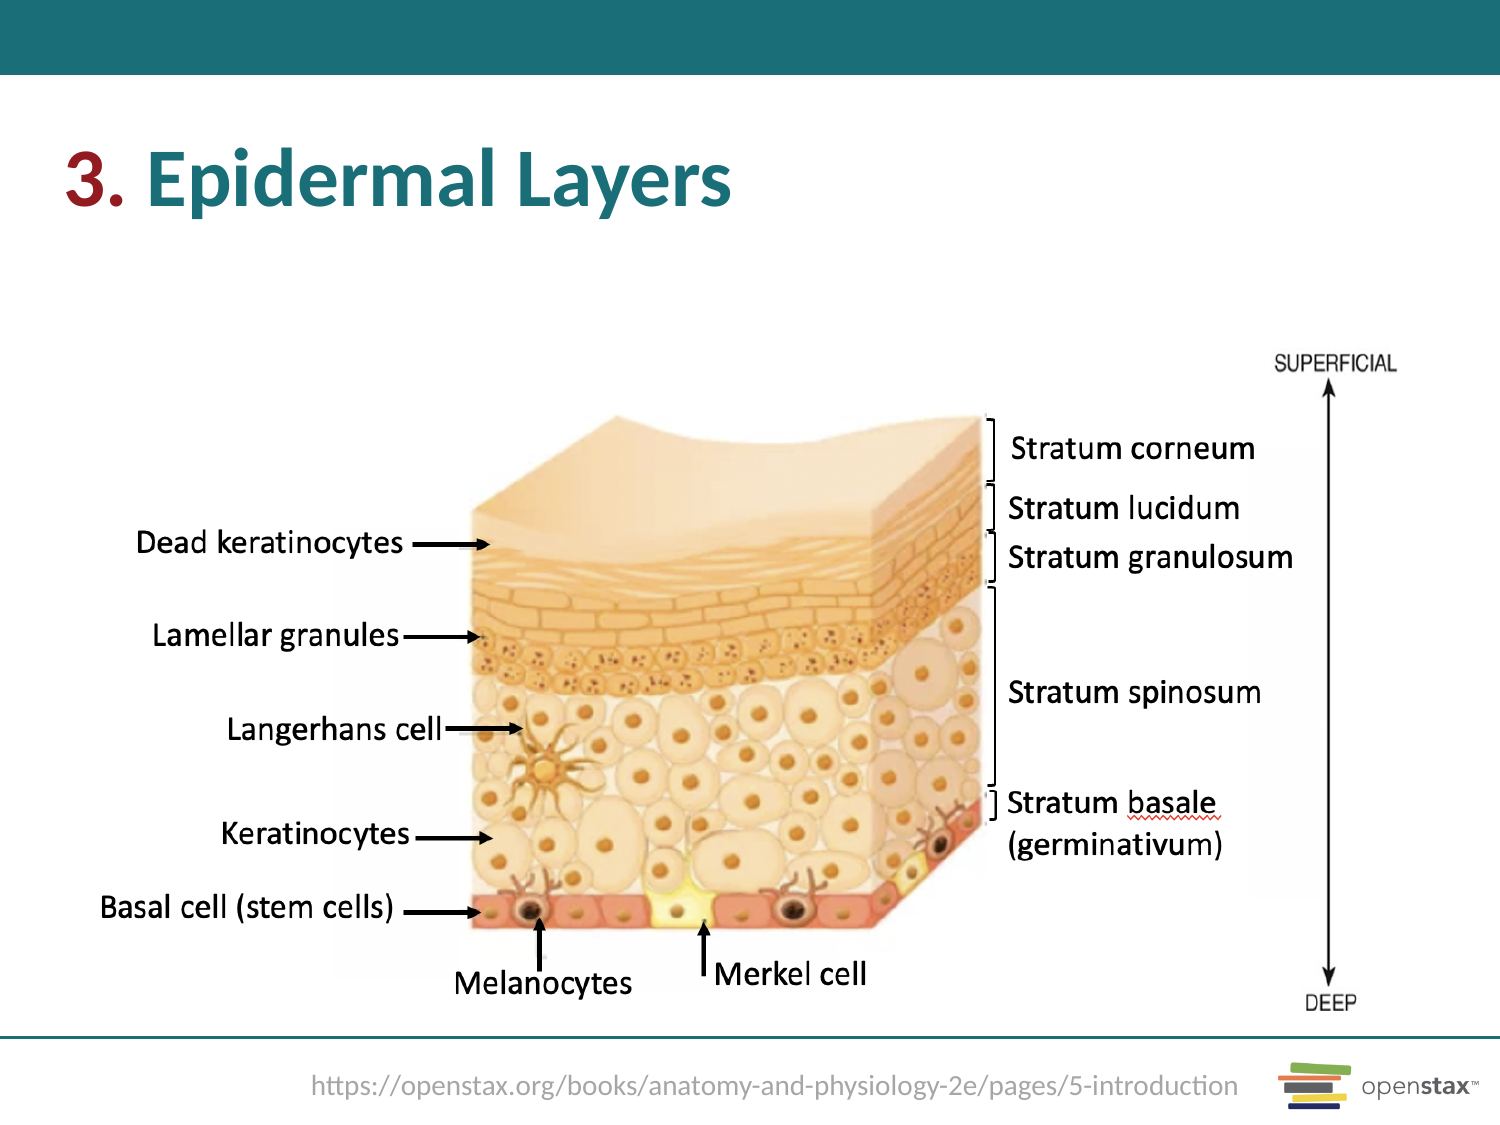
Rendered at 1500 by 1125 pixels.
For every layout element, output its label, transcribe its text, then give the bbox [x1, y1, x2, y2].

picture [1260, 1043, 1494, 1125]
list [86, 287, 1414, 1025]
title 3. Epidermal Layers [48, 127, 1450, 263]
text_box https://openstax.org/books/anatomy-and-physiology-2e/pages/5-introduction [296, 1058, 1255, 1109]
slide_number 2 [1059, 1042, 1450, 1103]
